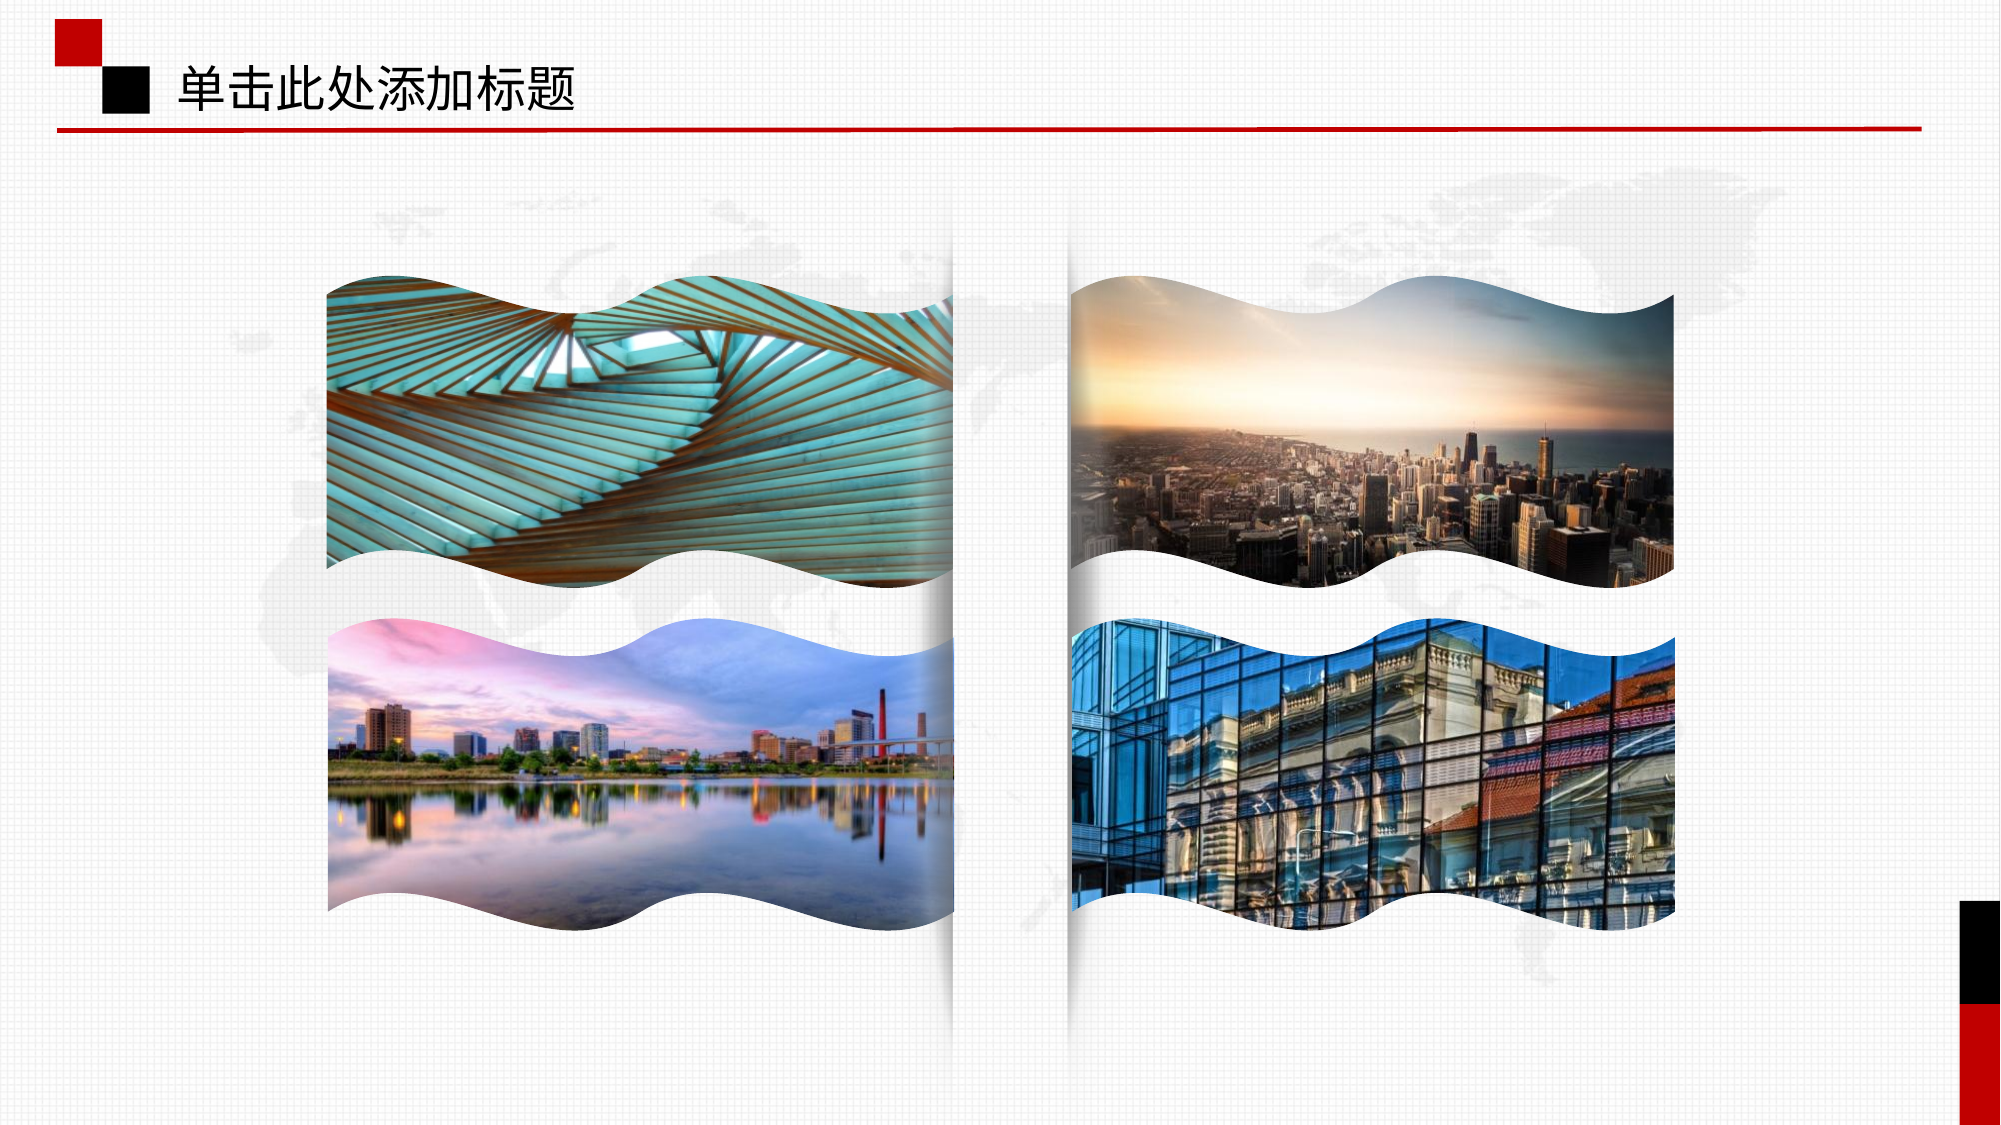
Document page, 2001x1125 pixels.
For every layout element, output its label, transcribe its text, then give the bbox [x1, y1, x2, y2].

text_box 单击此处添加标题 [161, 50, 700, 126]
picture [0, 0, 2001, 1125]
text_box [325, 274, 870, 589]
text_box [1959, 900, 2000, 1005]
text_box [101, 65, 151, 115]
text_box [326, 617, 870, 932]
text_box [54, 18, 103, 67]
text_box [1154, 274, 1675, 589]
text_box [1071, 635, 1676, 932]
text_box [1959, 1005, 2000, 1125]
